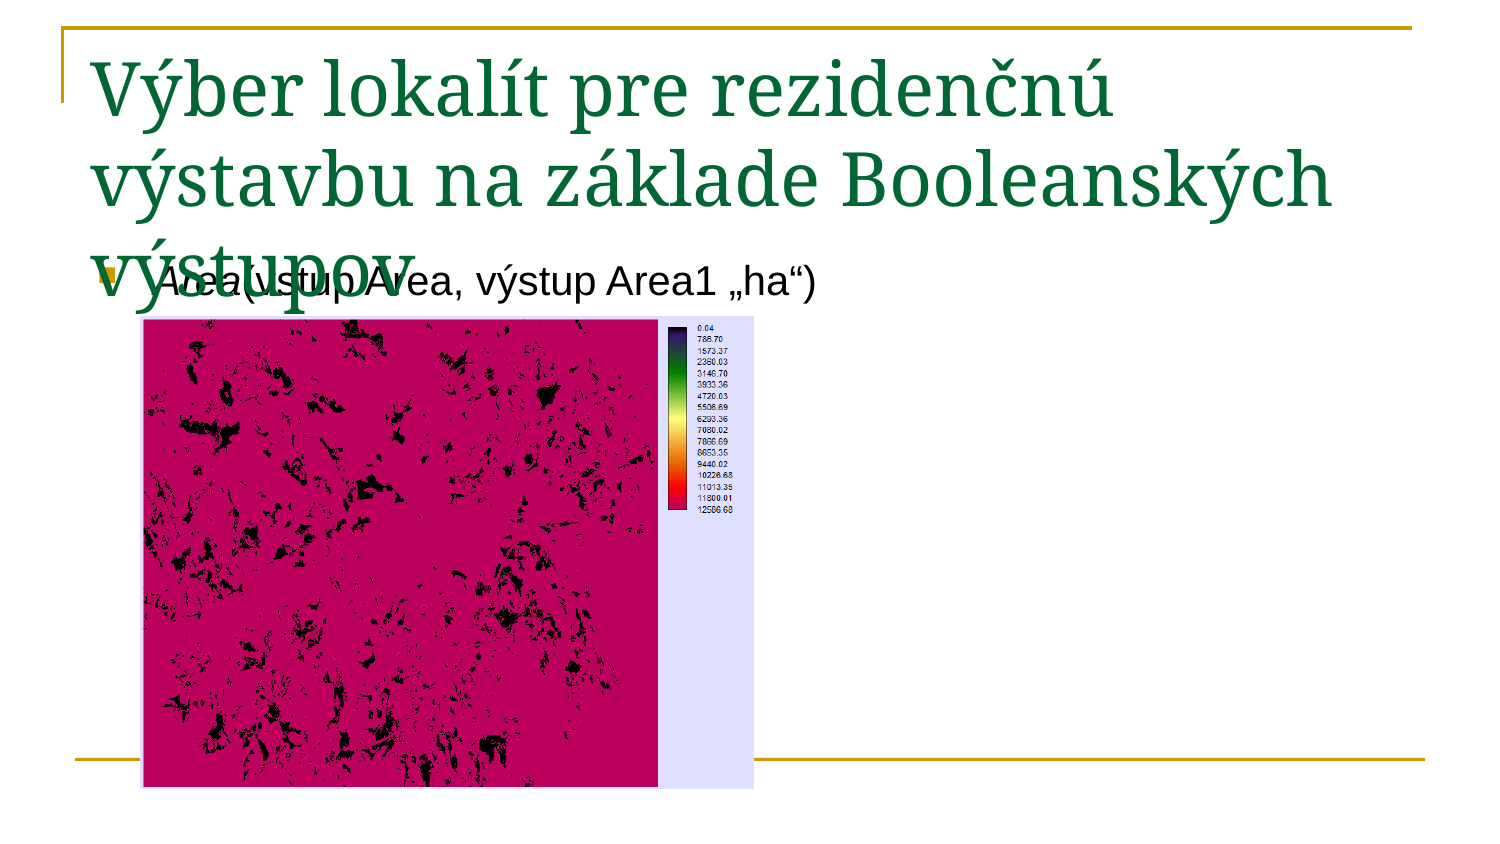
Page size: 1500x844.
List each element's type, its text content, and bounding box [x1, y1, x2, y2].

title Výber lokalít pre rezidenčnú výstavbu na základe Booleanských výstupov [74, 33, 1426, 175]
list Area(vstup Area, výstup Area1 „ha“) [81, 245, 1433, 778]
picture [140, 316, 754, 790]
